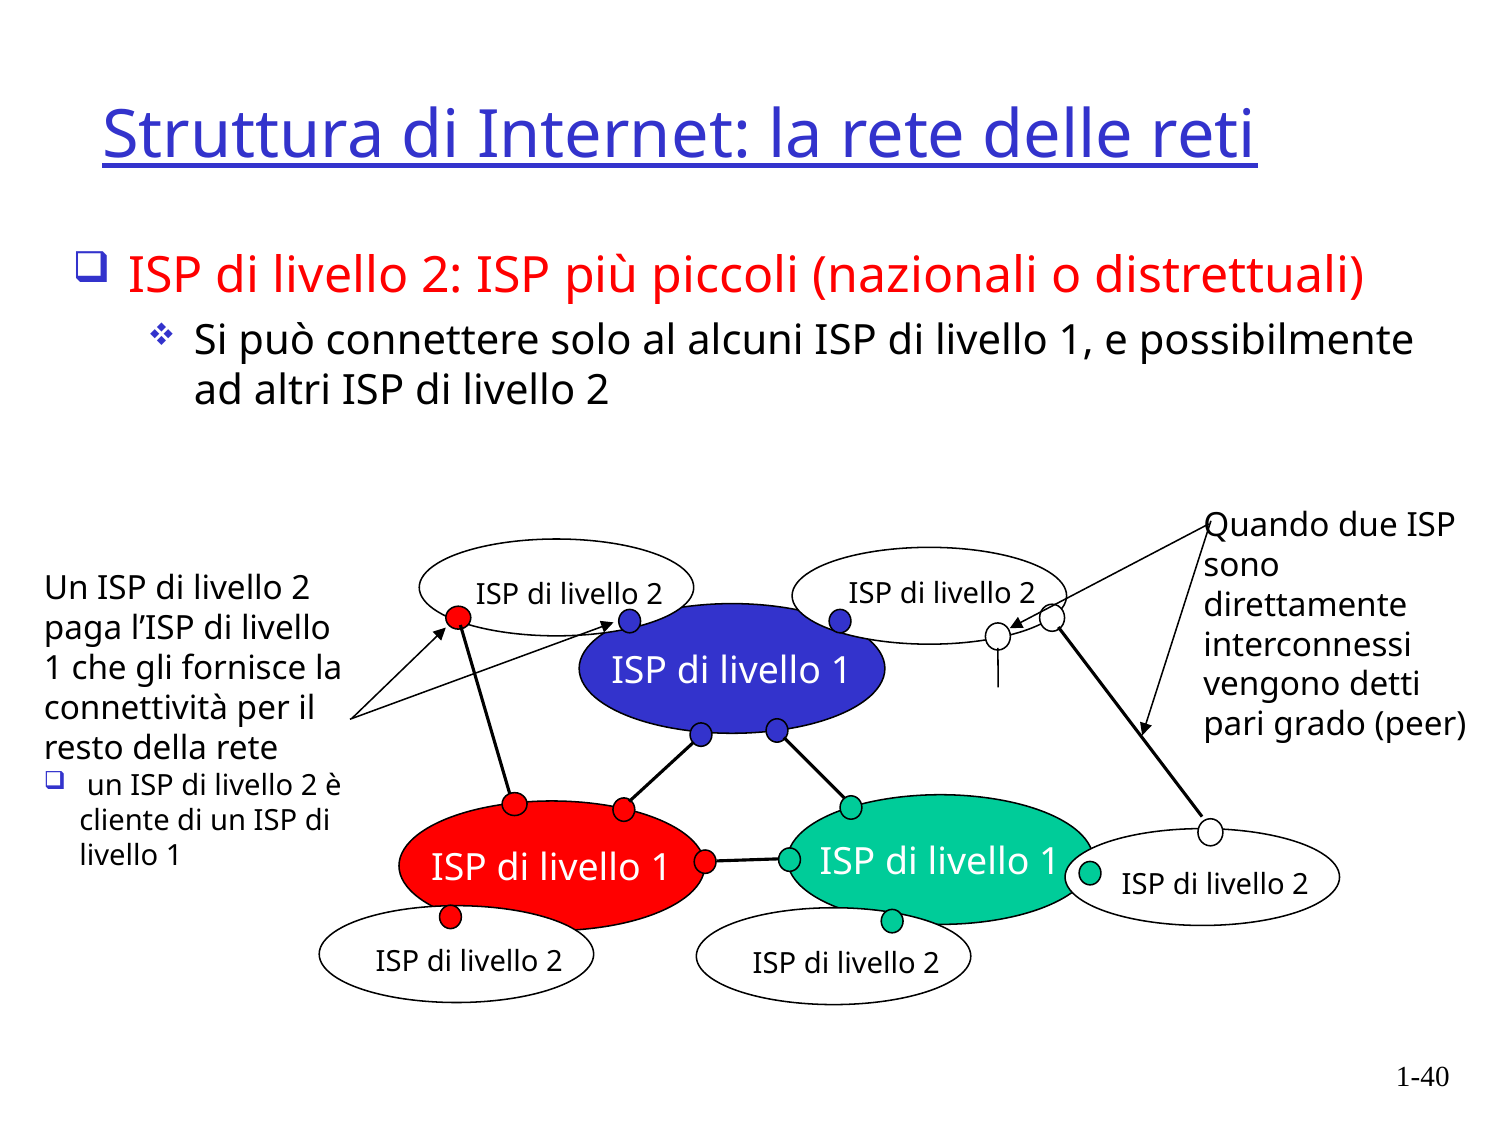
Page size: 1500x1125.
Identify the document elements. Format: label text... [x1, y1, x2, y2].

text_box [28, 558, 614, 879]
list ISP di livello 2: ISP più piccoli (nazionali o distrettuali) Si può connettere solo al alcuni ISP di livello 1, e possibilmente ad altri ISP di livello 2 [57, 234, 1467, 421]
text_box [318, 538, 1340, 1005]
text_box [985, 495, 1484, 846]
slide_number 1-40 [1362, 1049, 1465, 1125]
title Struttura di Internet: la rete delle reti [87, 37, 1416, 226]
